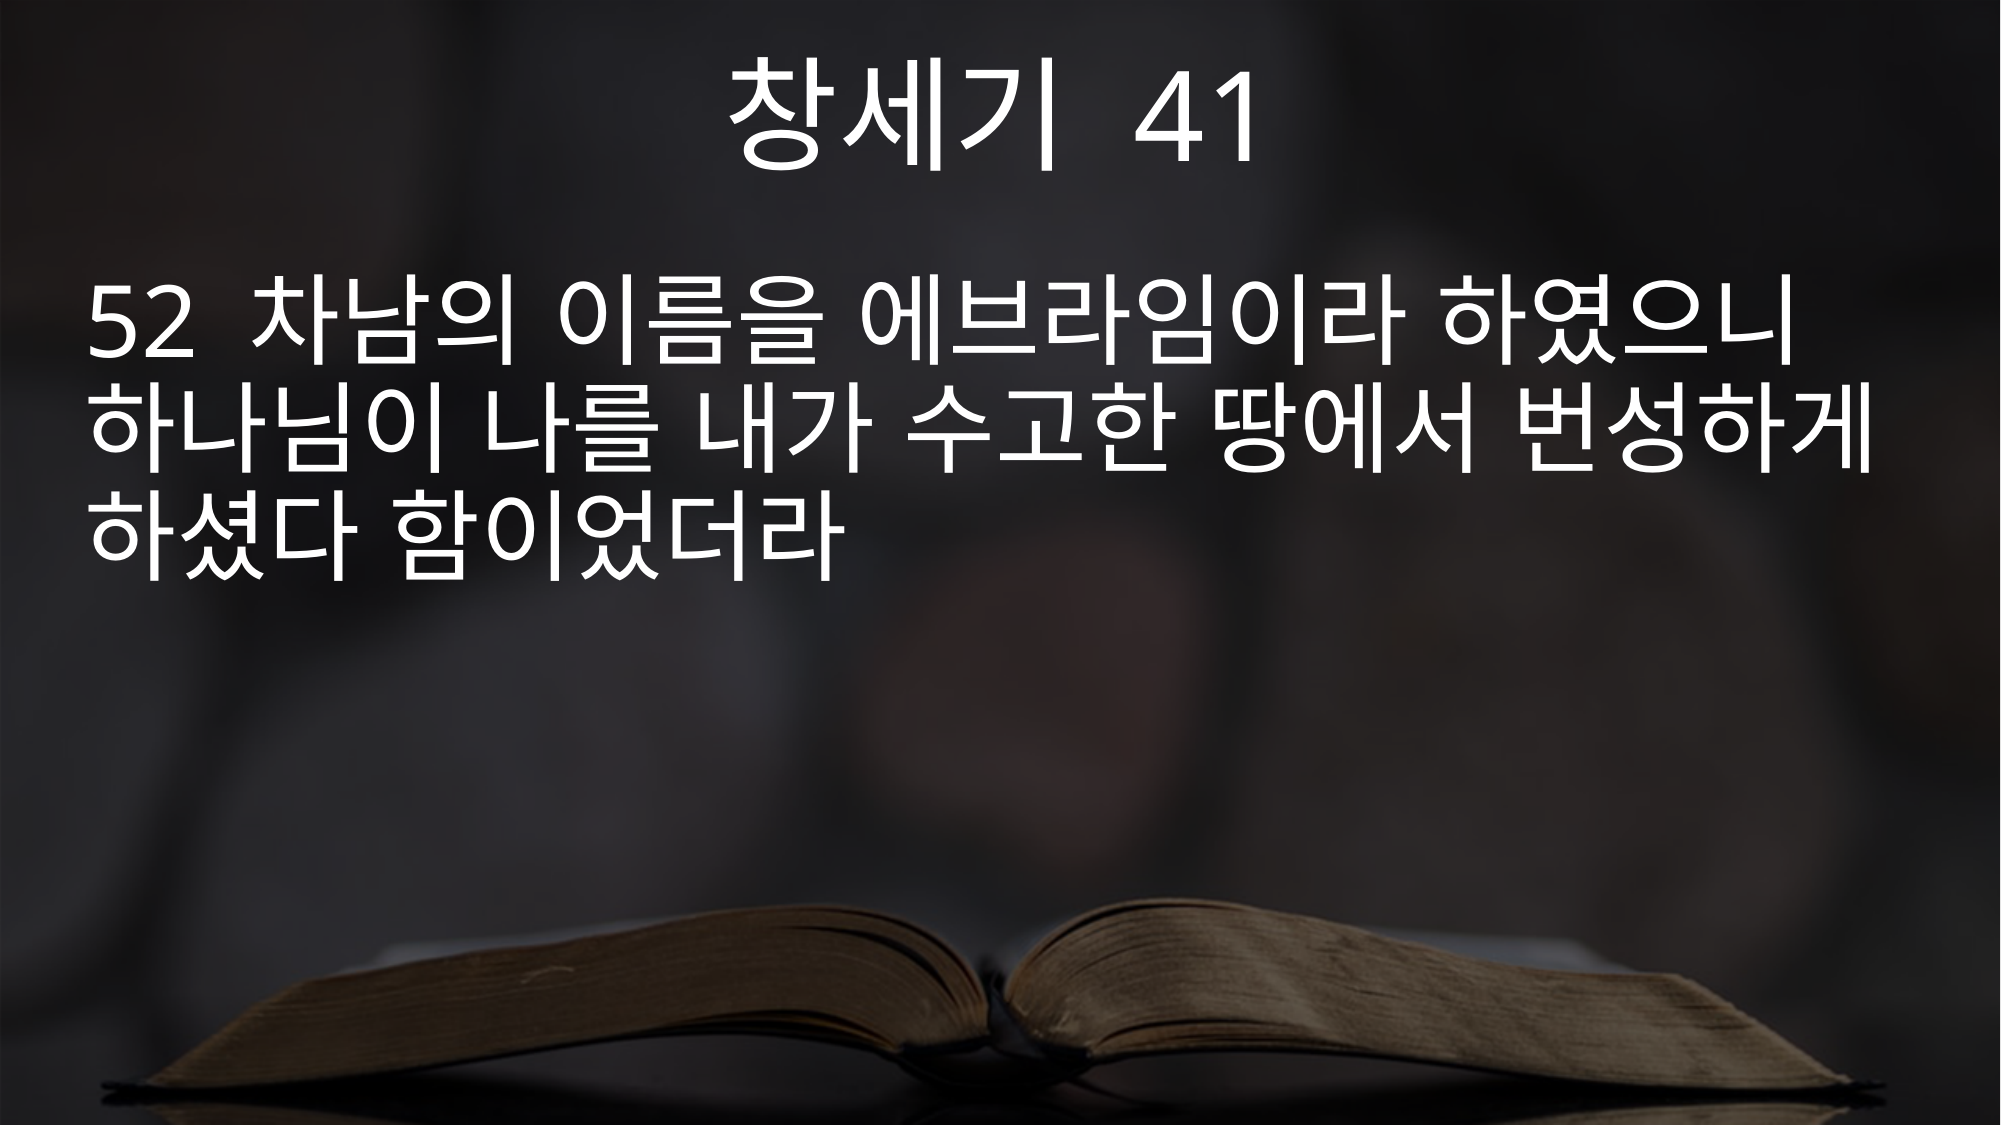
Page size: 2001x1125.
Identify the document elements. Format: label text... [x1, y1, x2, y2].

footer 창세기 41 [0, 32, 2000, 192]
list 52 차남의 이름을 에브라임이라 하였으니 하나님이 나를 내가 수고한 땅에서 번성하게 하셨다 함이었더라 [69, 263, 1953, 423]
picture [0, 0, 2001, 1125]
